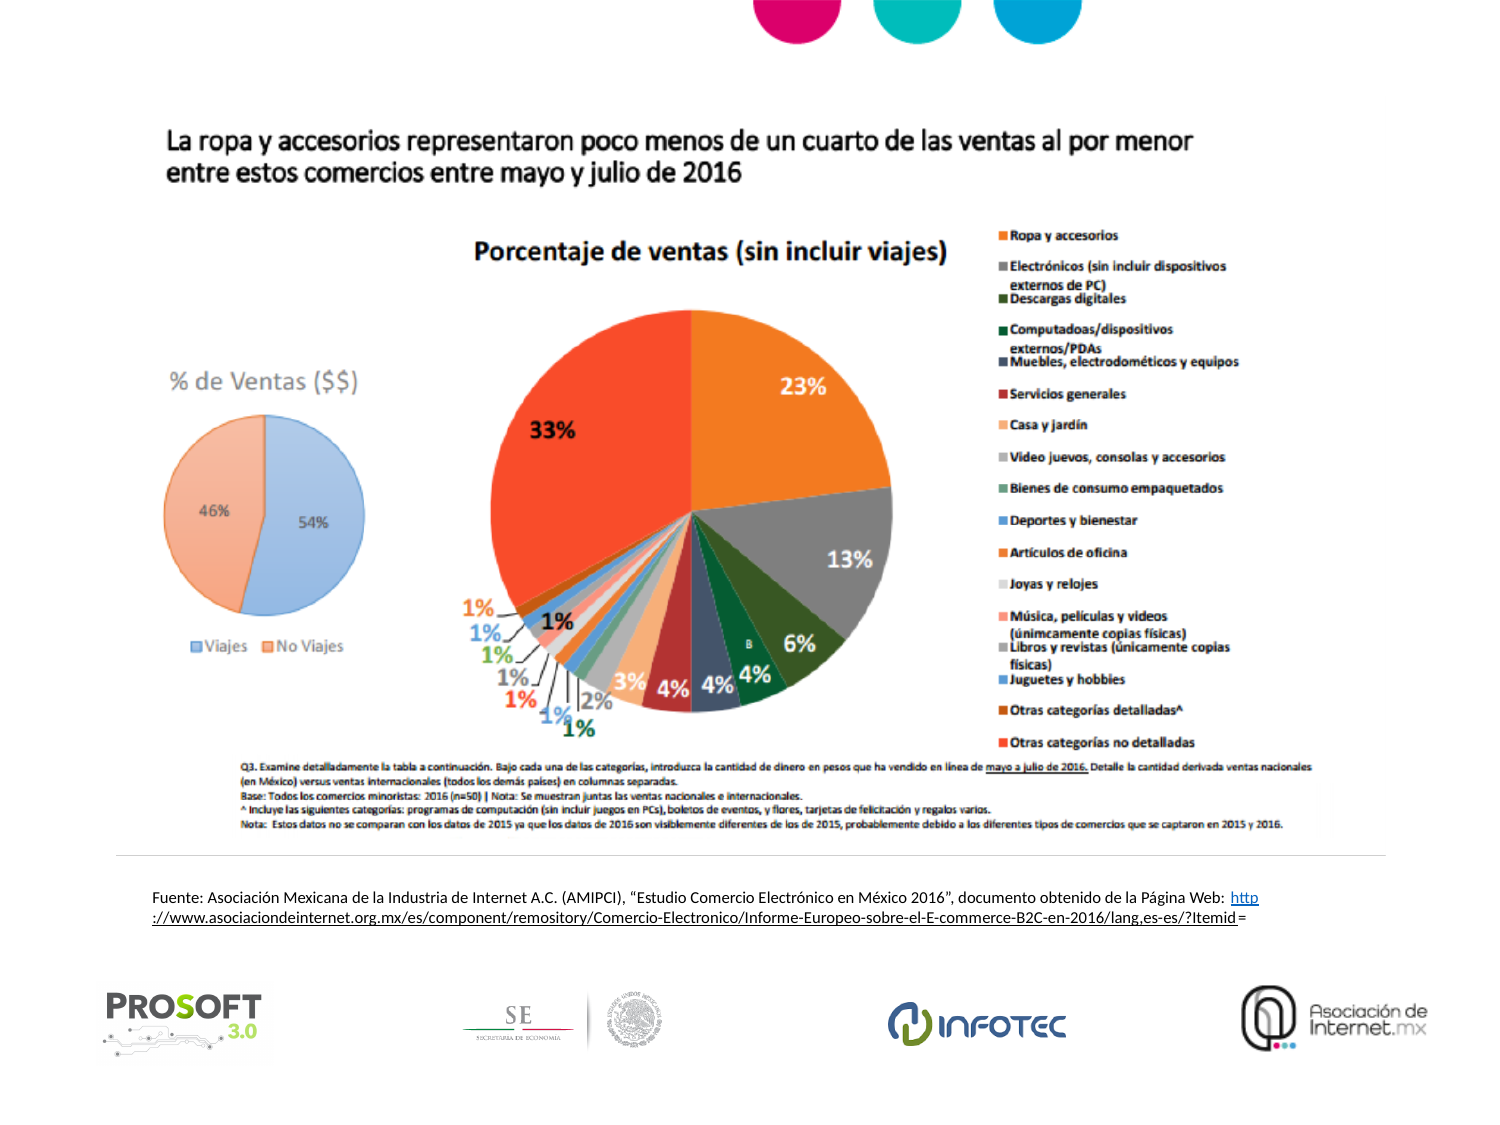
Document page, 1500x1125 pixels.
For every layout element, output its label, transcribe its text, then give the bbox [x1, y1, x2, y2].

picture [0, 0, 1500, 1125]
text_box Fuente: Asociación Mexicana de la Industria de Internet A.C. (AMIPCI), “Estudio Comercio Electrónico en México 2016”, documento obtenido de la Página Web: http://www.asociaciondeinternet.org.mx/es/component/remository/Comercio-Electronico/Informe-Europeo-sobre-el-E-commerce-B2C-en-2016/lang,es-es/?Itemid= [137, 879, 1406, 994]
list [116, 96, 1386, 856]
